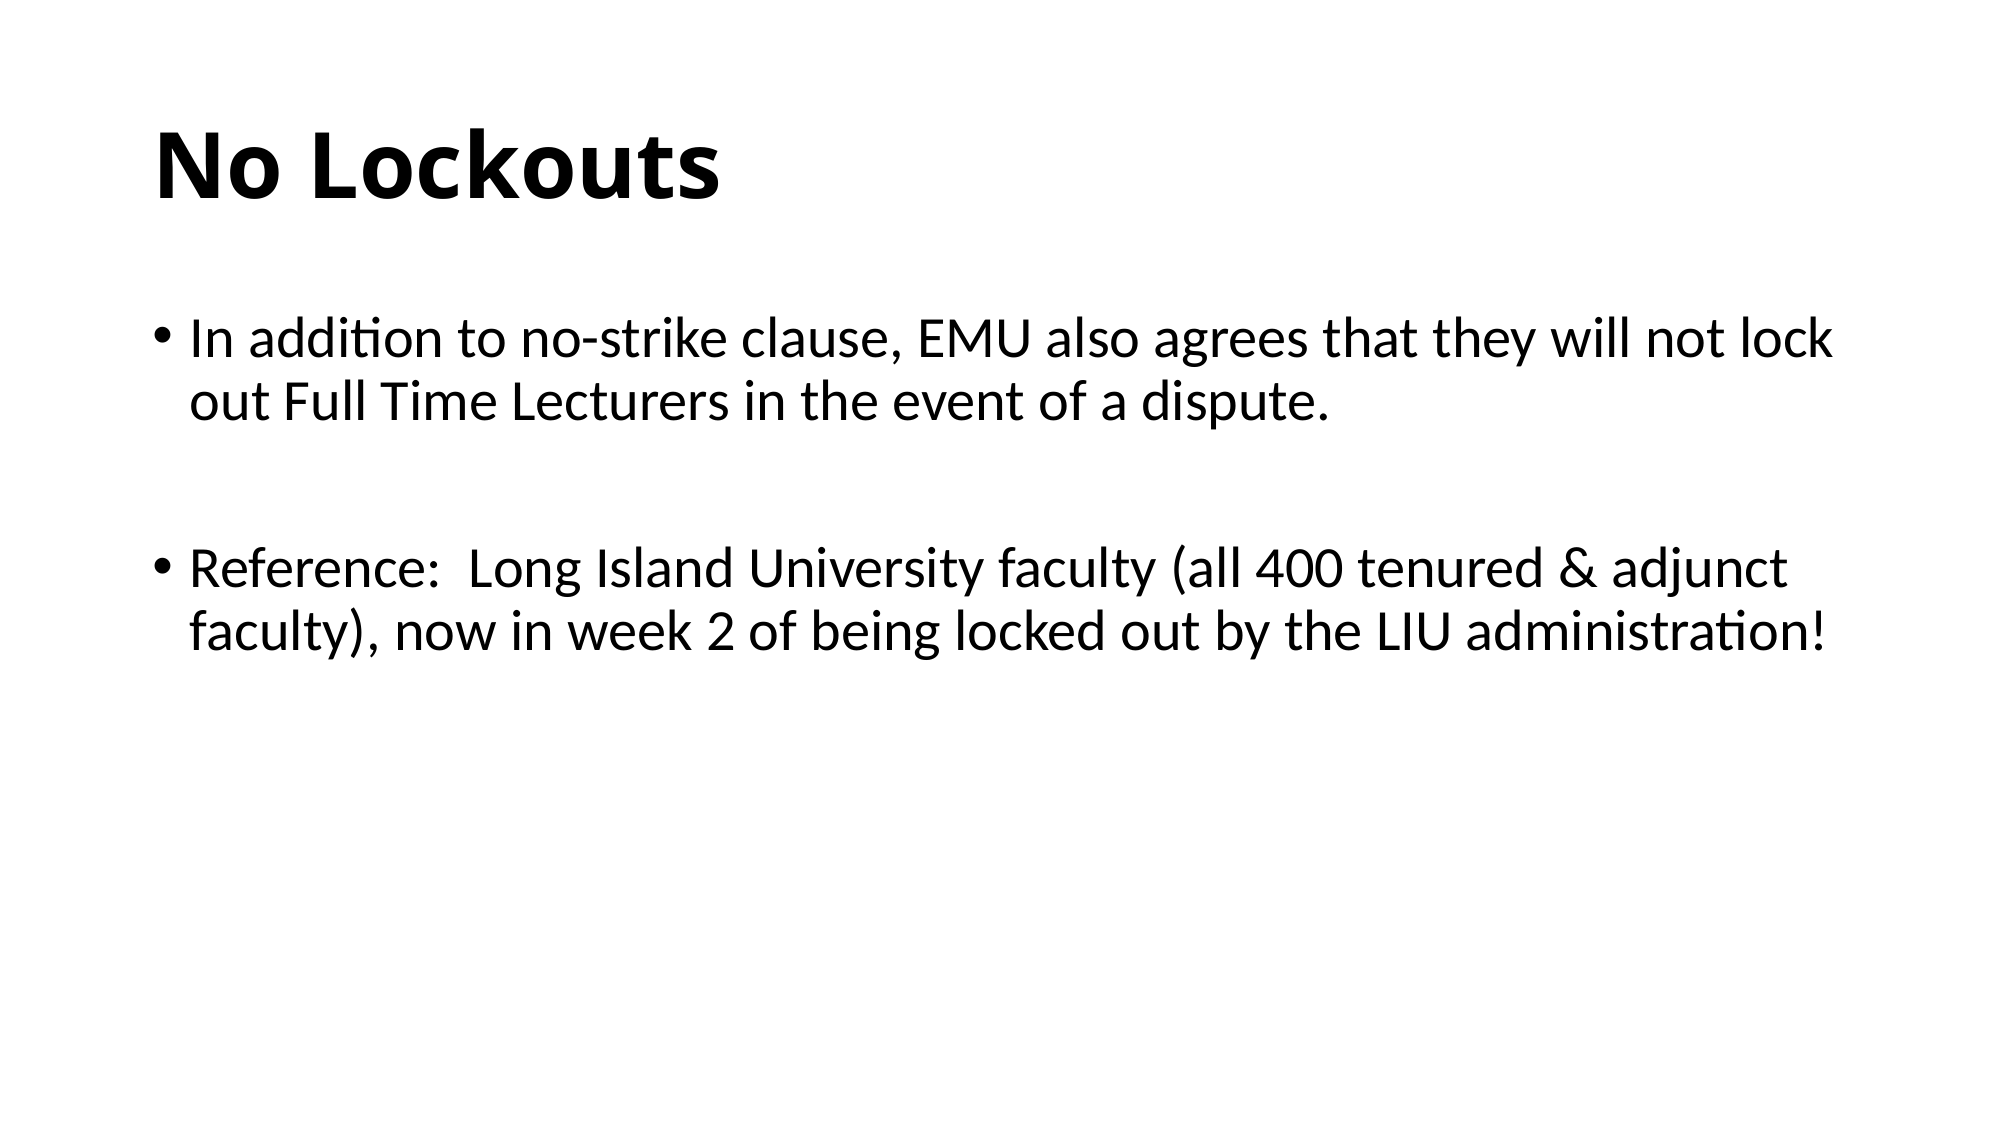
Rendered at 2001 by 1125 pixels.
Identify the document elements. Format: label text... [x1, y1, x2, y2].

title No Lockouts [137, 59, 1863, 278]
list In addition to no-strike clause, EMU also agrees that they will not lock out Full Time Lecturers in the event of a dispute. Reference: Long Island University faculty (all 400 tenured & adjunct faculty), now in week 2 of being locked out by the LIU administration! [137, 299, 1863, 1014]
